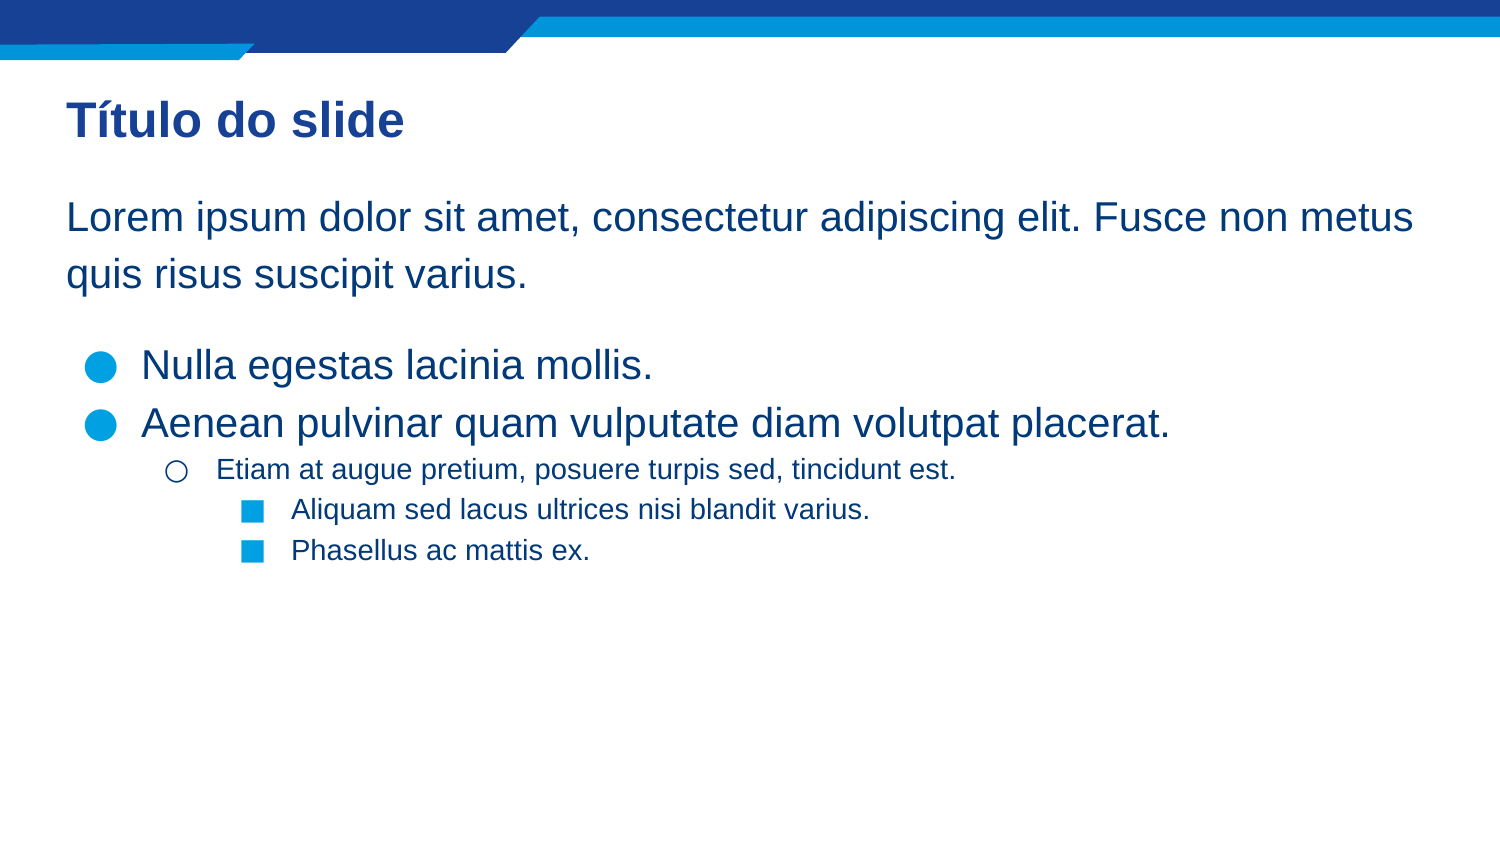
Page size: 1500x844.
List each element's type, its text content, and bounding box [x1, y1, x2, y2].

title Título do slide [51, 72, 1449, 166]
list Lorem ipsum dolor sit amet, consectetur adipiscing elit. Fusce non metus quis risus suscipit varius. Nulla egestas lacinia mollis. Aenean pulvinar quam vulputate diam volutpat placerat. Etiam at augue pretium, posuere turpis sed, tincidunt est. Aliquam sed lacus ultrices nisi blandit varius. Phasellus ac mattis ex. [51, 166, 1449, 728]
